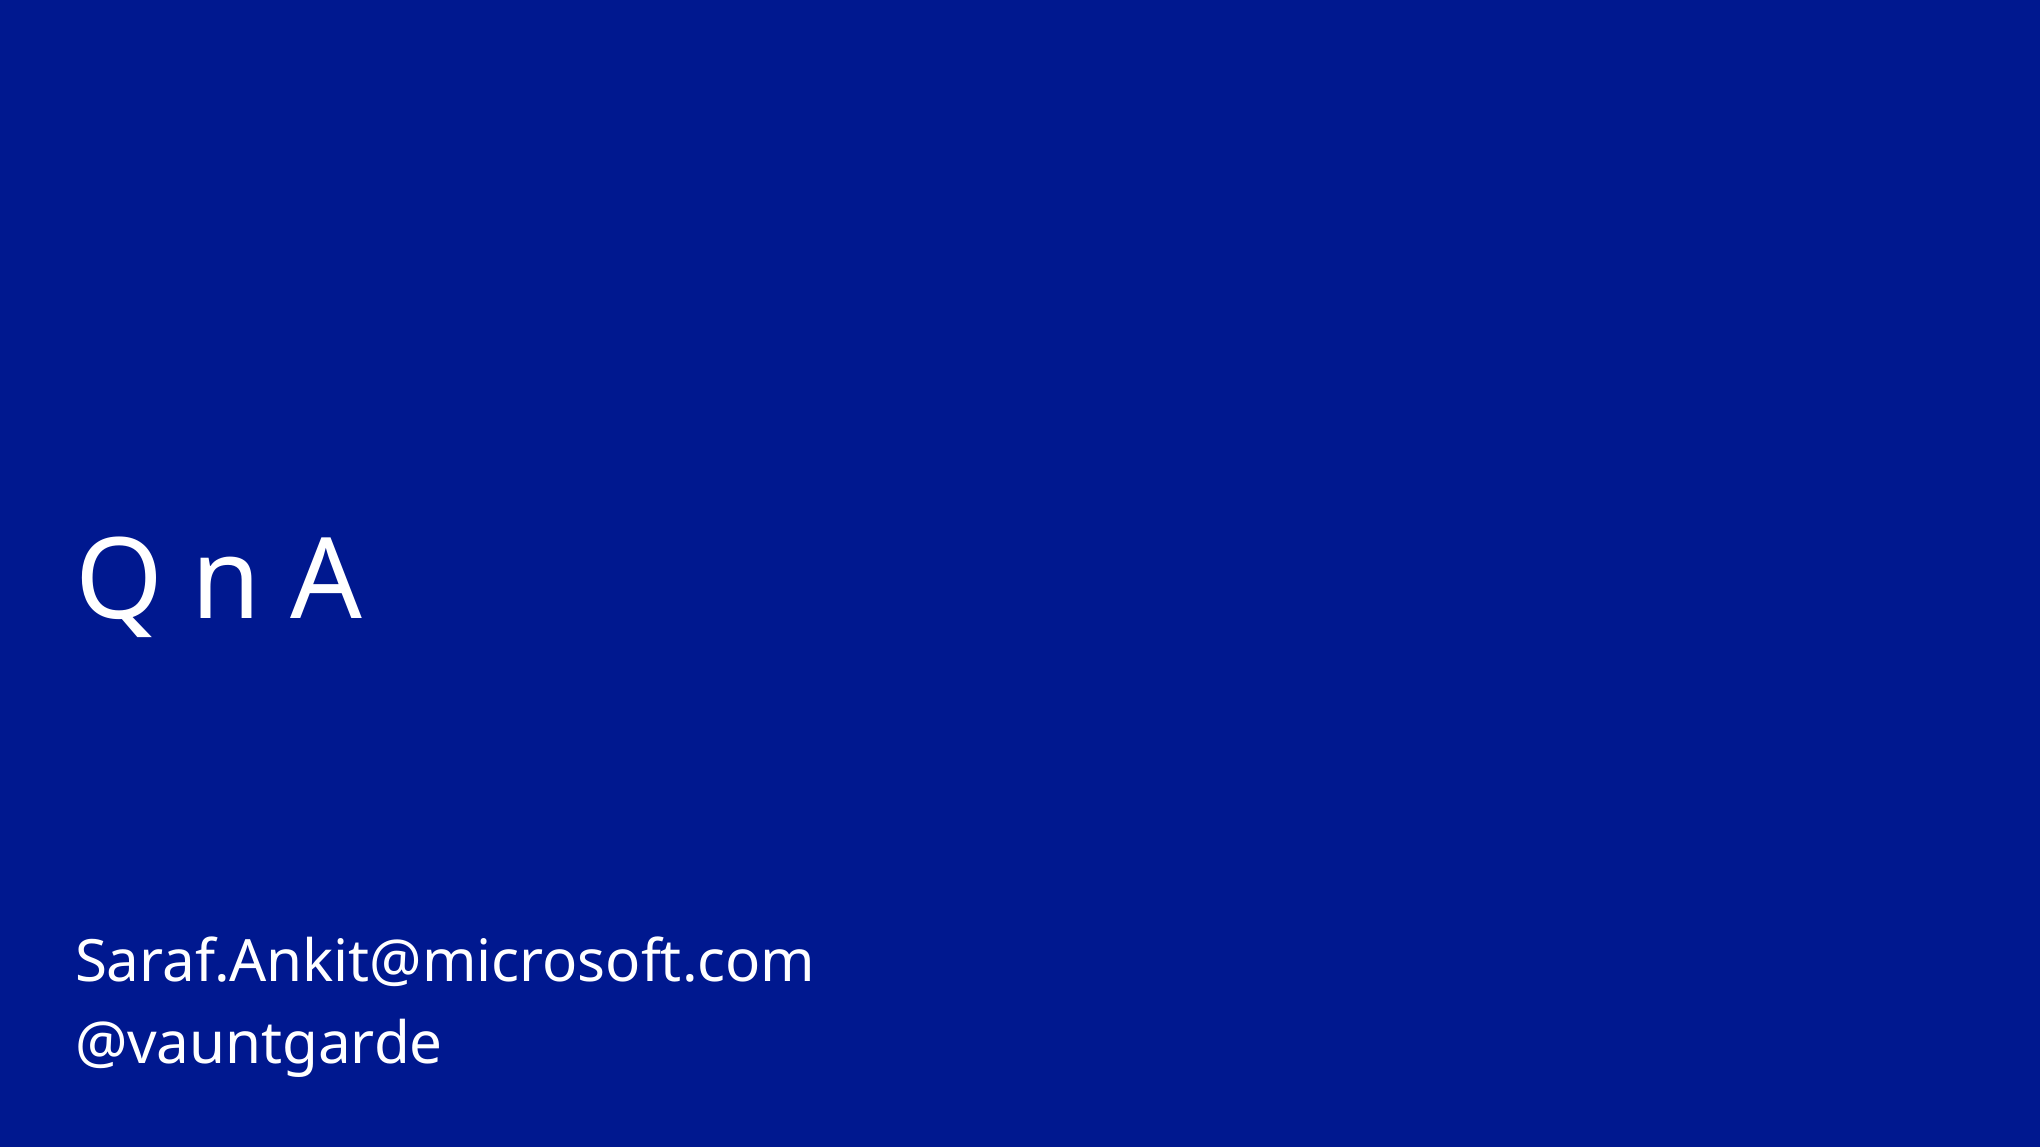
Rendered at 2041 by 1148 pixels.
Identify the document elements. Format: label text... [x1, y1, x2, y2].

list Saraf.Ankit@microsoft.com @vauntgarde [45, 948, 1996, 1099]
title Q n A [45, 498, 1996, 649]
